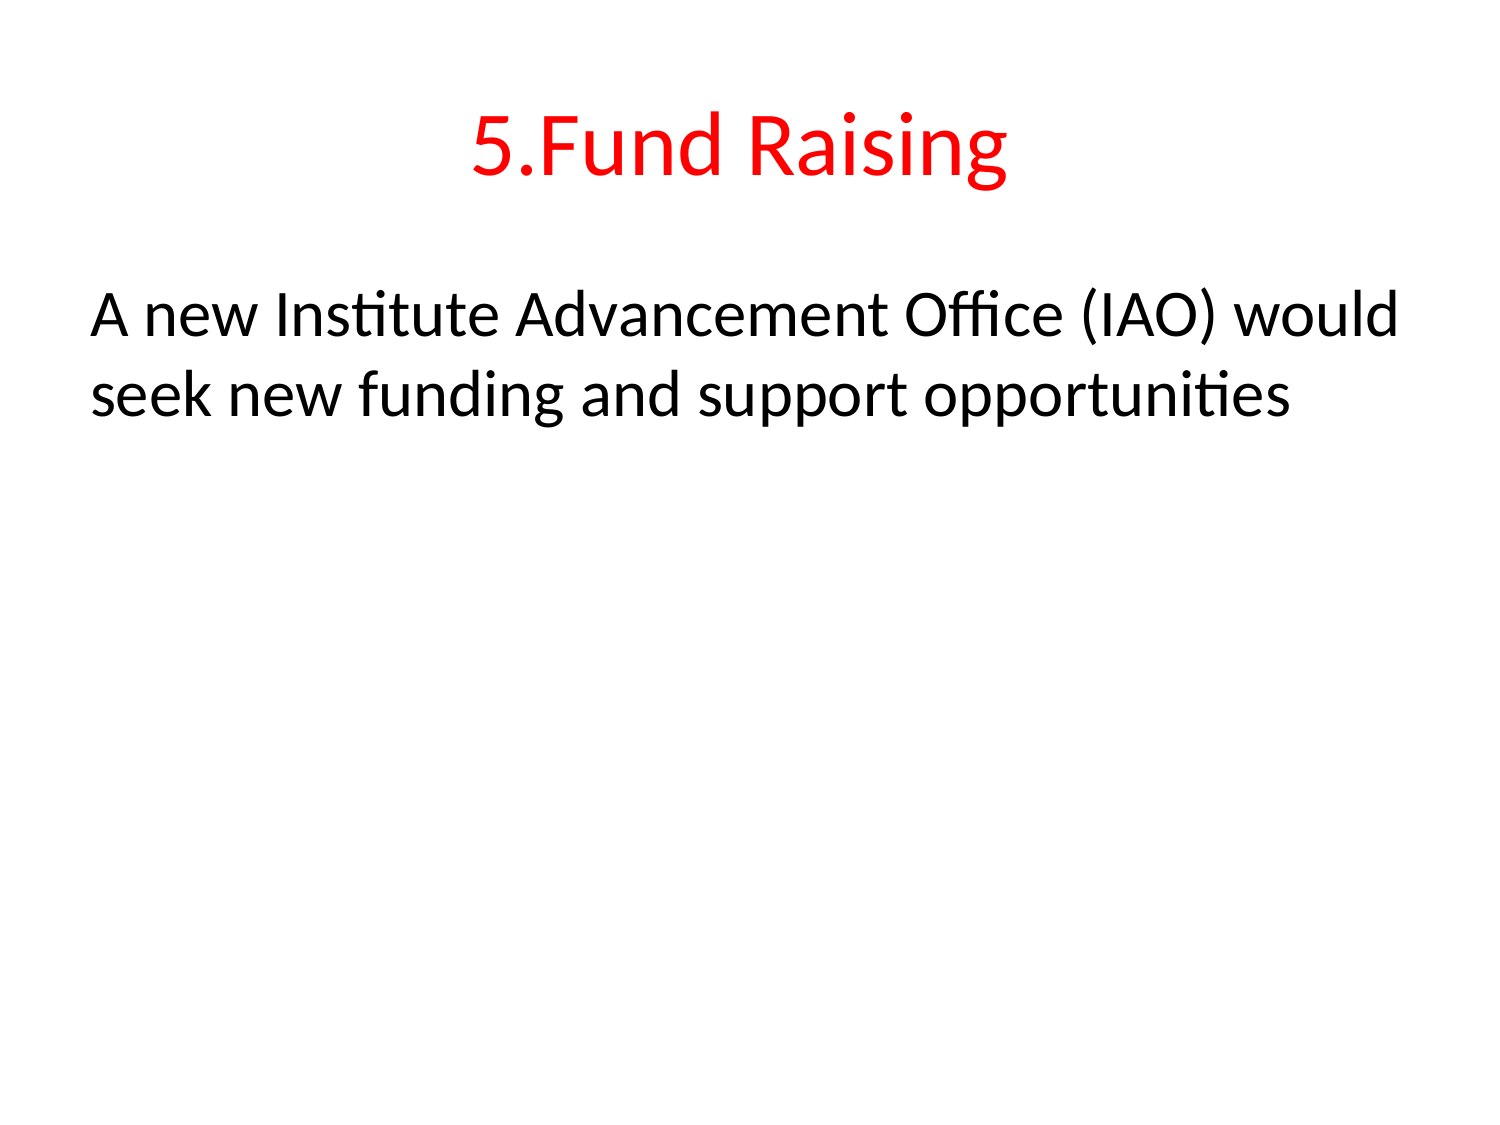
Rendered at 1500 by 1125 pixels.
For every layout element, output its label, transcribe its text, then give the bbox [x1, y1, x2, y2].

title 5.Fund Raising [75, 45, 1425, 233]
list A new Institute Advancement Office (IAO) would seek new funding and support opportunities [75, 262, 1425, 1005]
